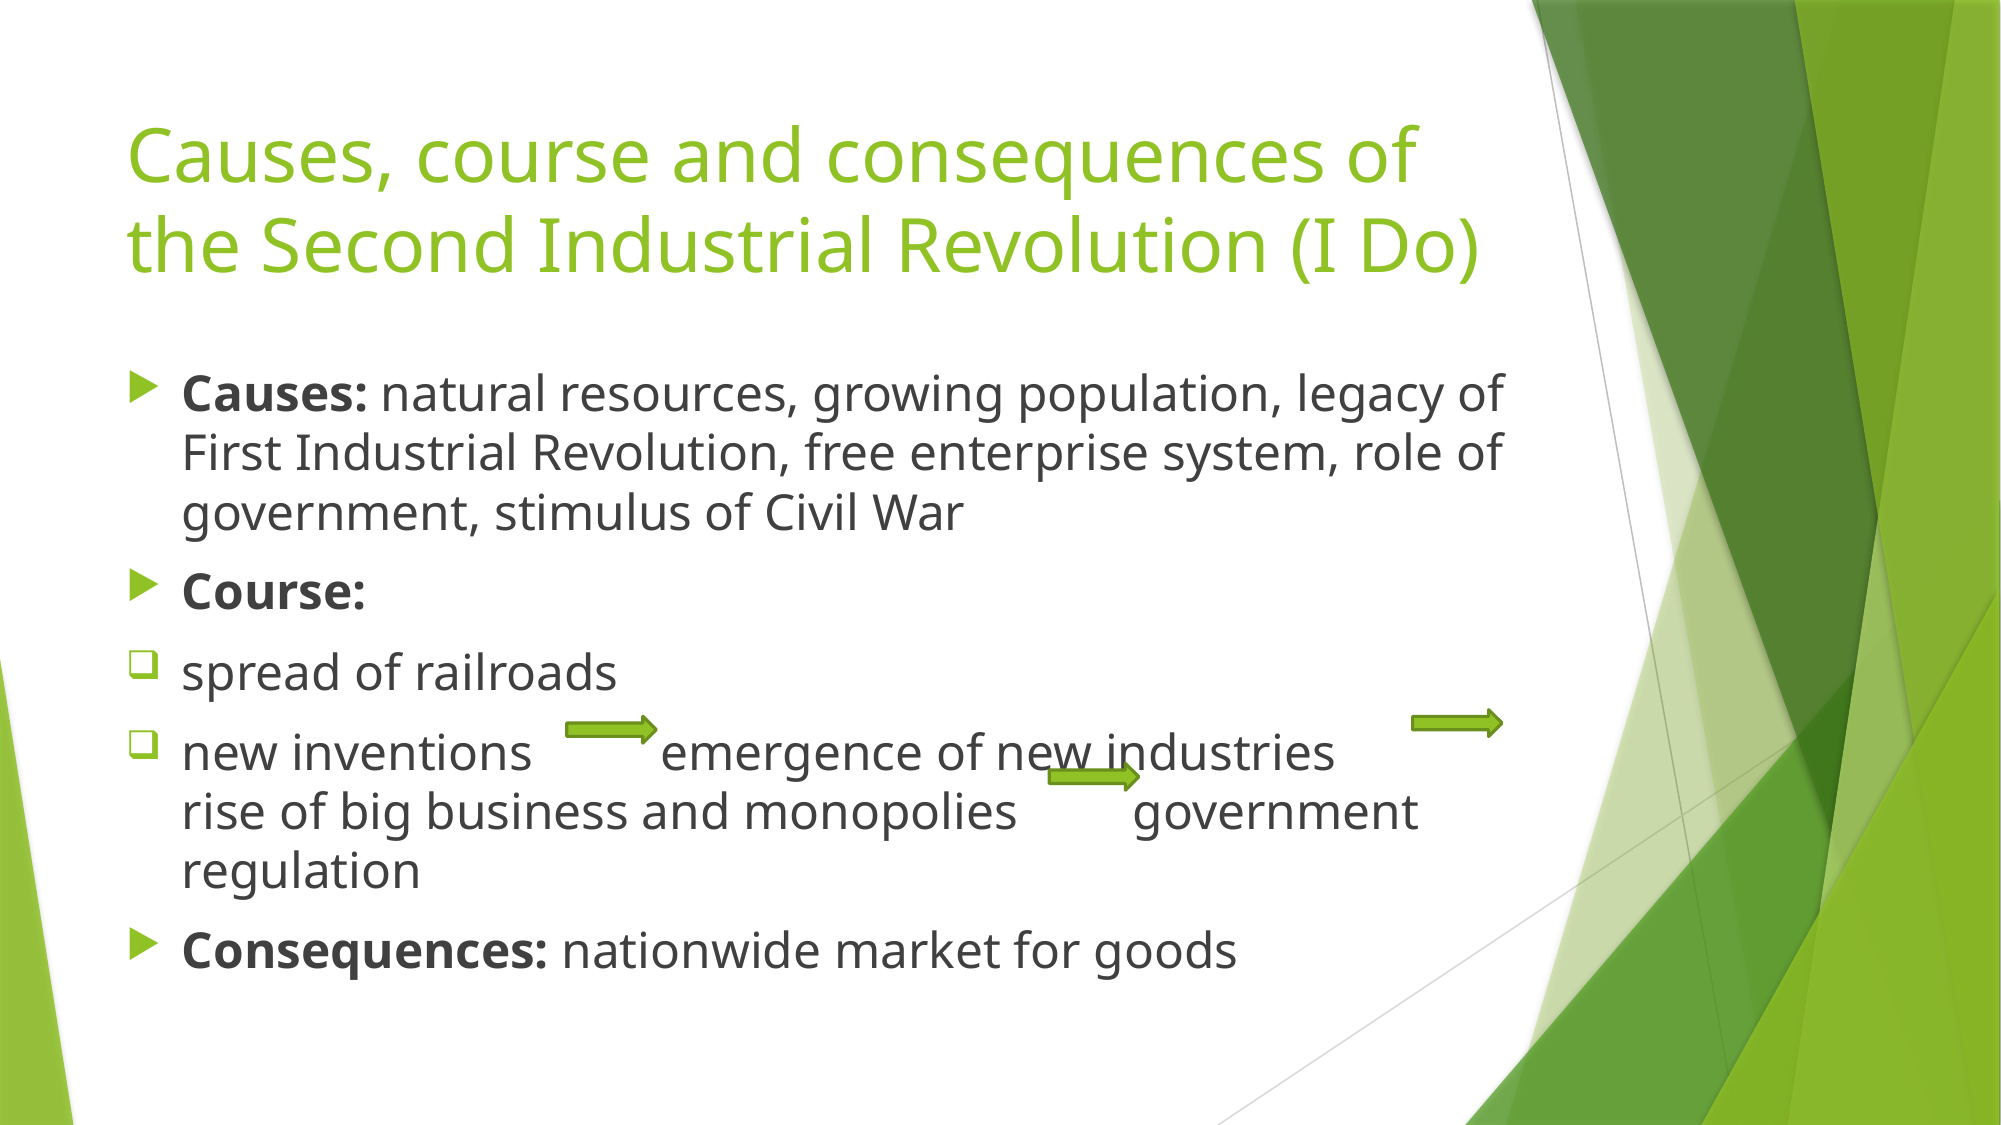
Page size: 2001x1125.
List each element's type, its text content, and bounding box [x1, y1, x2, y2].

list Causes: natural resources, growing population, legacy of First Industrial Revolution, free enterprise system, role of government, stimulus of Civil War Course: spread of railroads new inventions emergence of new industries rise of big business and monopolies government regulation Consequences: nationwide market for goods [111, 354, 1522, 992]
text_box [1411, 708, 1504, 738]
text_box [1047, 761, 1140, 792]
text_box [565, 714, 658, 745]
title Causes, course and consequences of the Second Industrial Revolution (I Do) [111, 99, 1522, 317]
